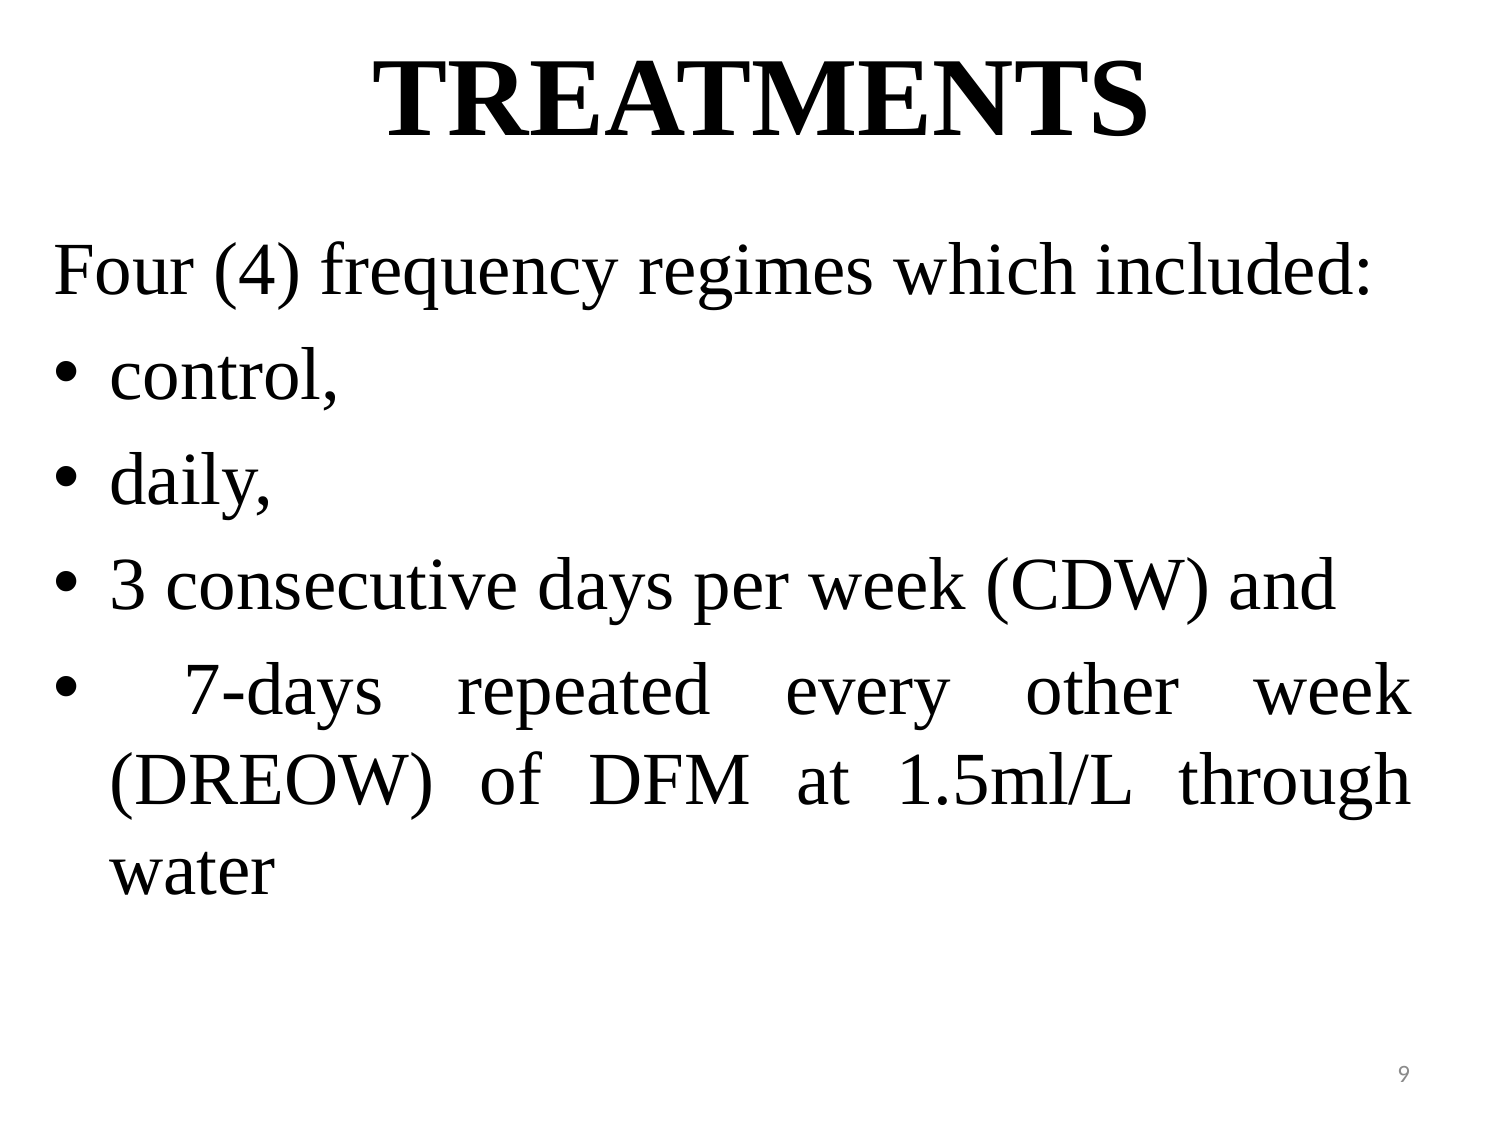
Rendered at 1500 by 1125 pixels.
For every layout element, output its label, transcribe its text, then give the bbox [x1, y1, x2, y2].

list Four (4) frequency regimes which included: control, daily, 3 consecutive days per week (CDW) and 7-days repeated every other week (DREOW) of DFM at 1.5ml/L through water [38, 212, 1428, 1063]
slide_number 9 [1074, 1042, 1425, 1103]
title TREATMENTS [87, 0, 1438, 185]
